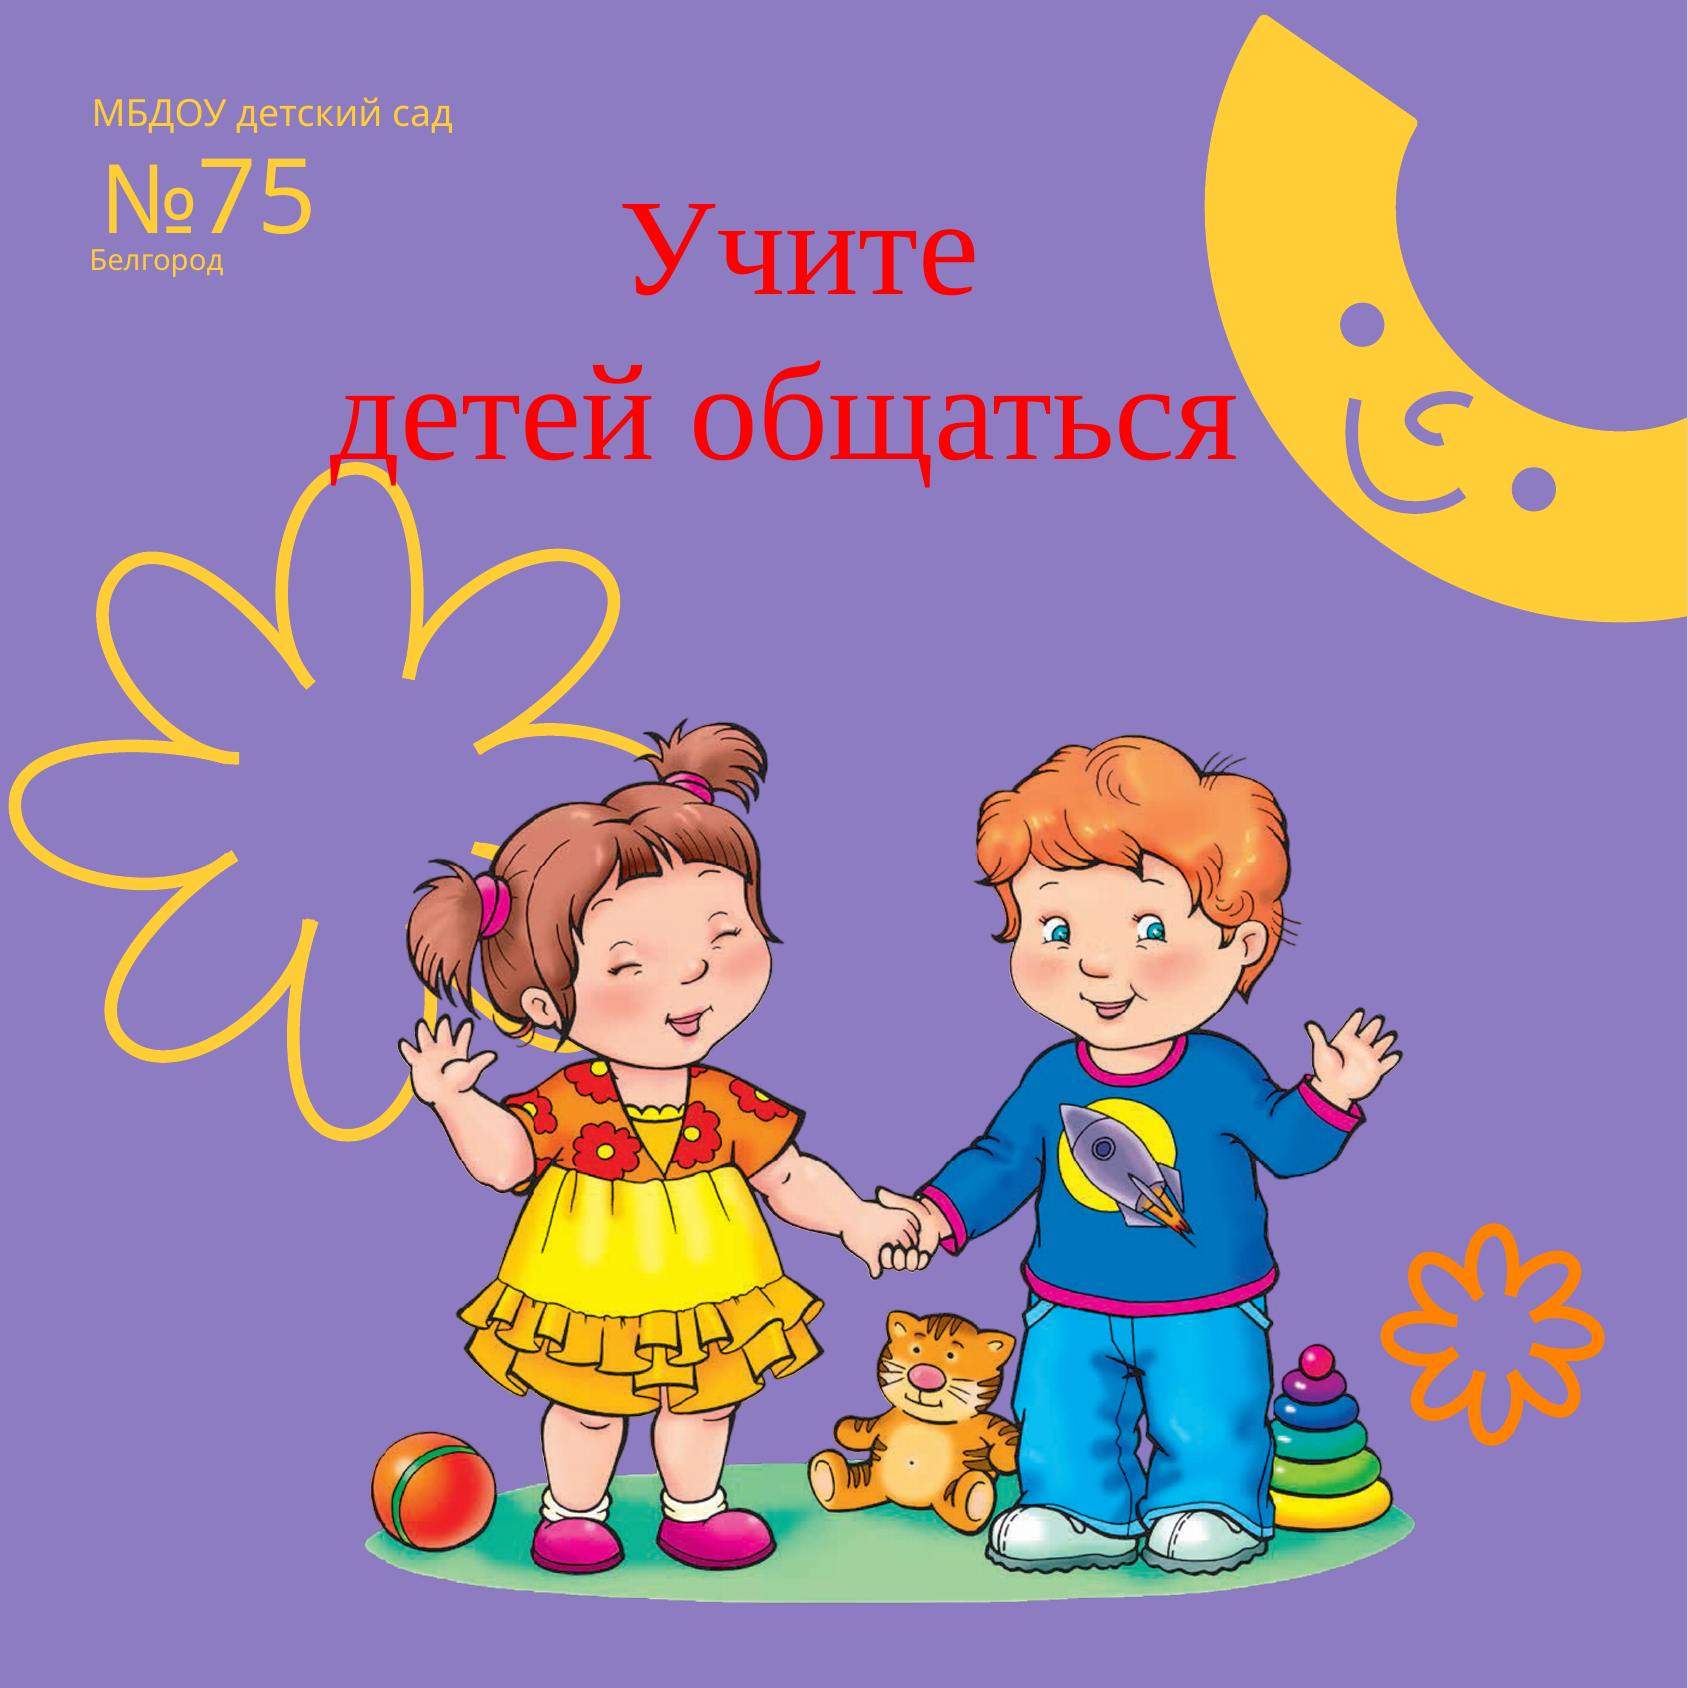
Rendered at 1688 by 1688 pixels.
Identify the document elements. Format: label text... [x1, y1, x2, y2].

picture [352, 710, 1430, 1619]
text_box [1434, 1229, 1602, 1442]
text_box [11, 467, 697, 1144]
text_box №75 [85, 114, 442, 150]
text_box Учите детей общаться [74, 150, 1051, 495]
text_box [1056, 0, 1688, 771]
text_box МБДОУ детский сад [76, 74, 571, 150]
